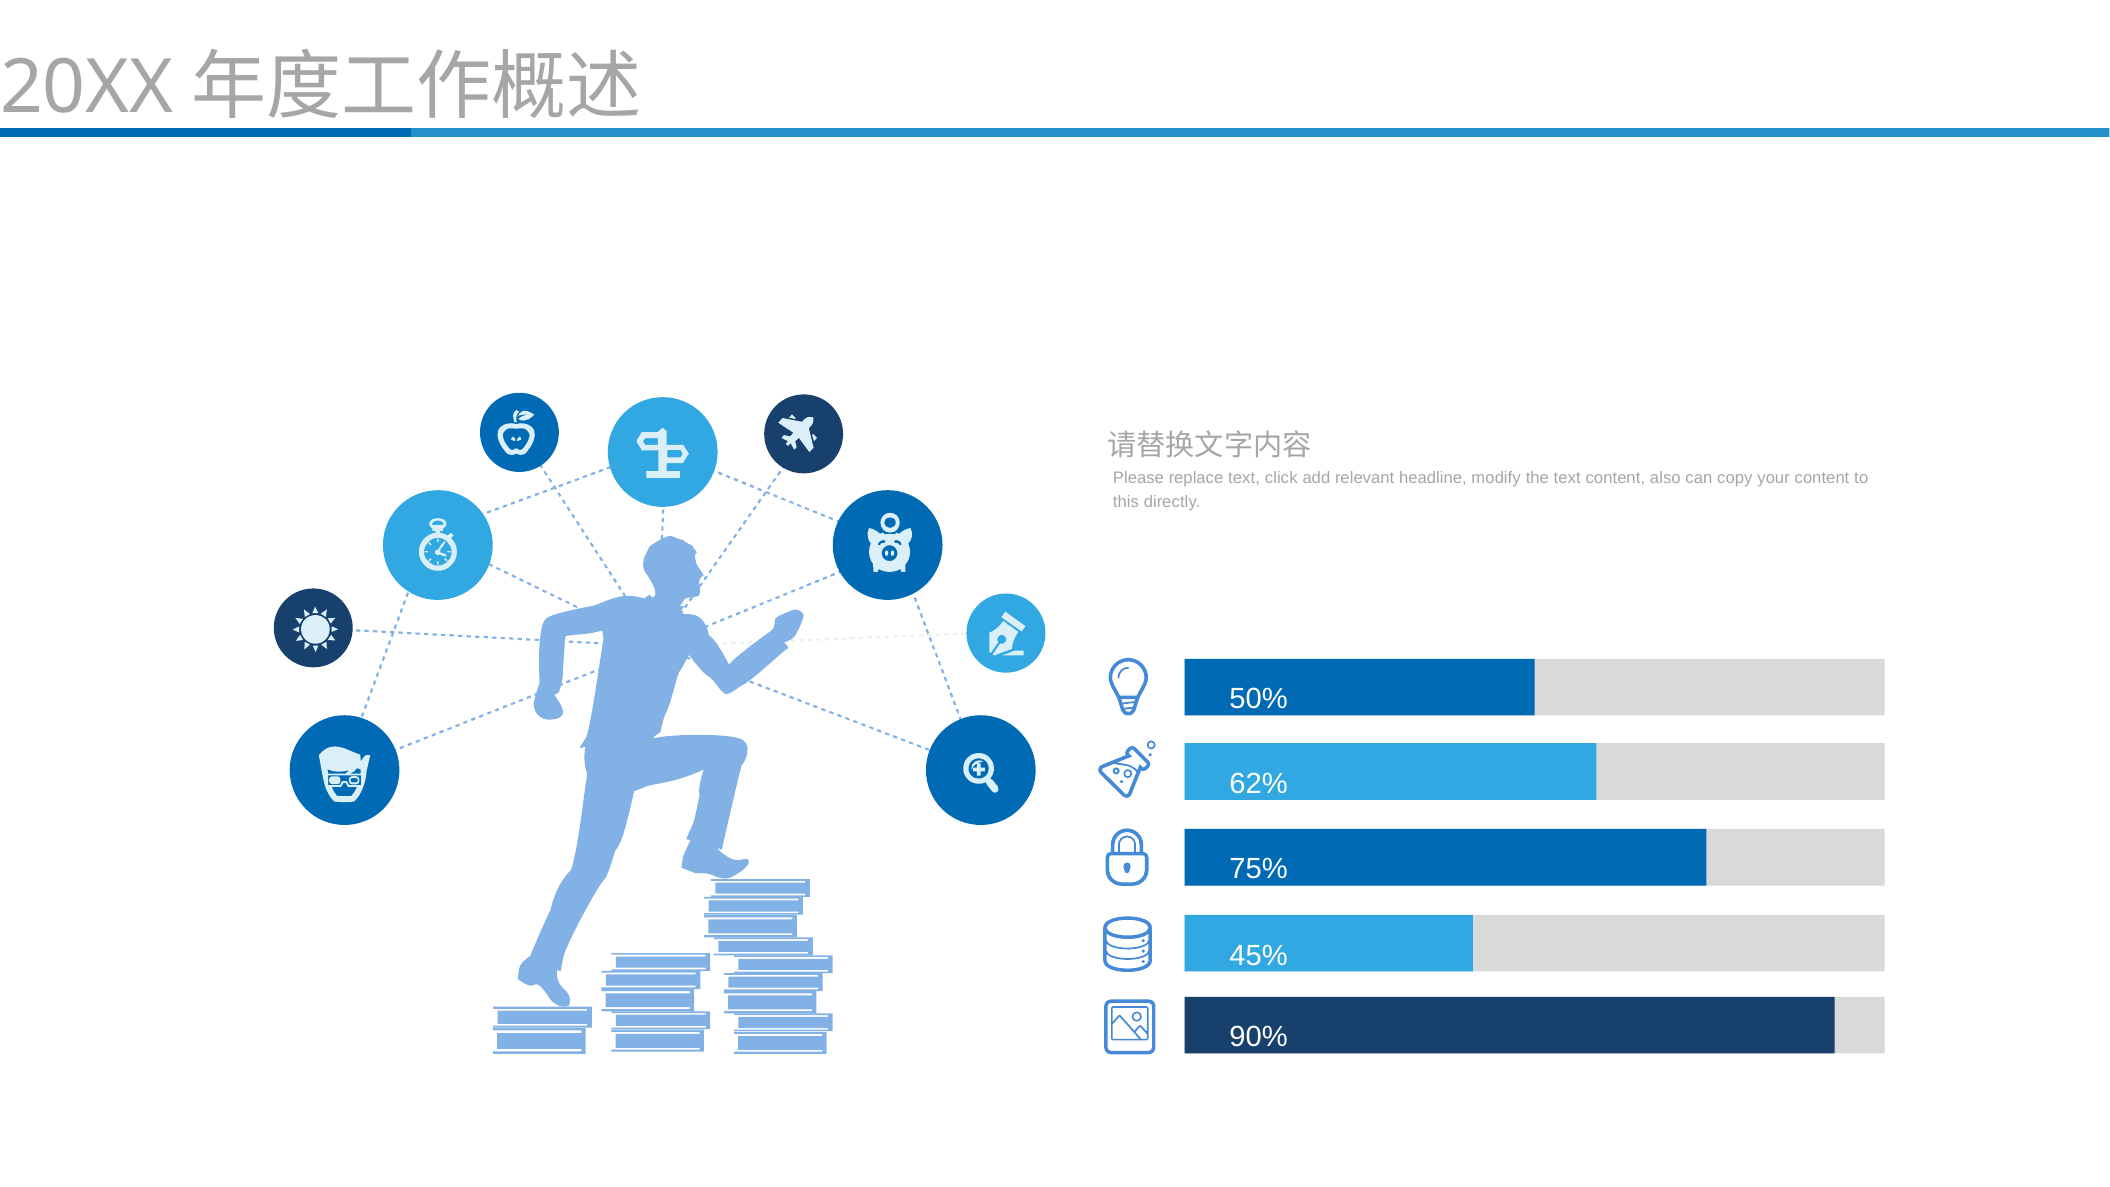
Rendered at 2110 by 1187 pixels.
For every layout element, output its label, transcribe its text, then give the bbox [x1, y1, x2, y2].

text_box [1103, 916, 1152, 973]
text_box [1098, 740, 1156, 798]
text_box [1707, 828, 1886, 887]
text_box 50% [1208, 662, 1333, 726]
text_box 62% [1208, 746, 1333, 810]
text_box [1836, 996, 1886, 1055]
text_box [1184, 914, 1474, 972]
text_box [1108, 657, 1149, 716]
text_box Please replace text, click add relevant headline, modify the text content, also can copy your content to this directly. [1097, 455, 1910, 519]
text_box [1536, 658, 1886, 716]
text_box 75% [1208, 832, 1333, 896]
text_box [1104, 999, 1156, 1055]
text_box 90% [1208, 1000, 1333, 1064]
text_box [1597, 742, 1886, 801]
text_box [1184, 742, 1597, 801]
text_box 20XX年度工作概述 [0, 37, 785, 129]
text_box 请替换文字内容 [1091, 410, 1335, 469]
text_box [1184, 996, 1836, 1055]
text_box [269, 388, 1050, 1054]
text_box [1474, 914, 1886, 972]
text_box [1105, 828, 1149, 886]
text_box 45% [1208, 918, 1333, 982]
text_box [1184, 658, 1536, 716]
text_box [1184, 828, 1707, 887]
